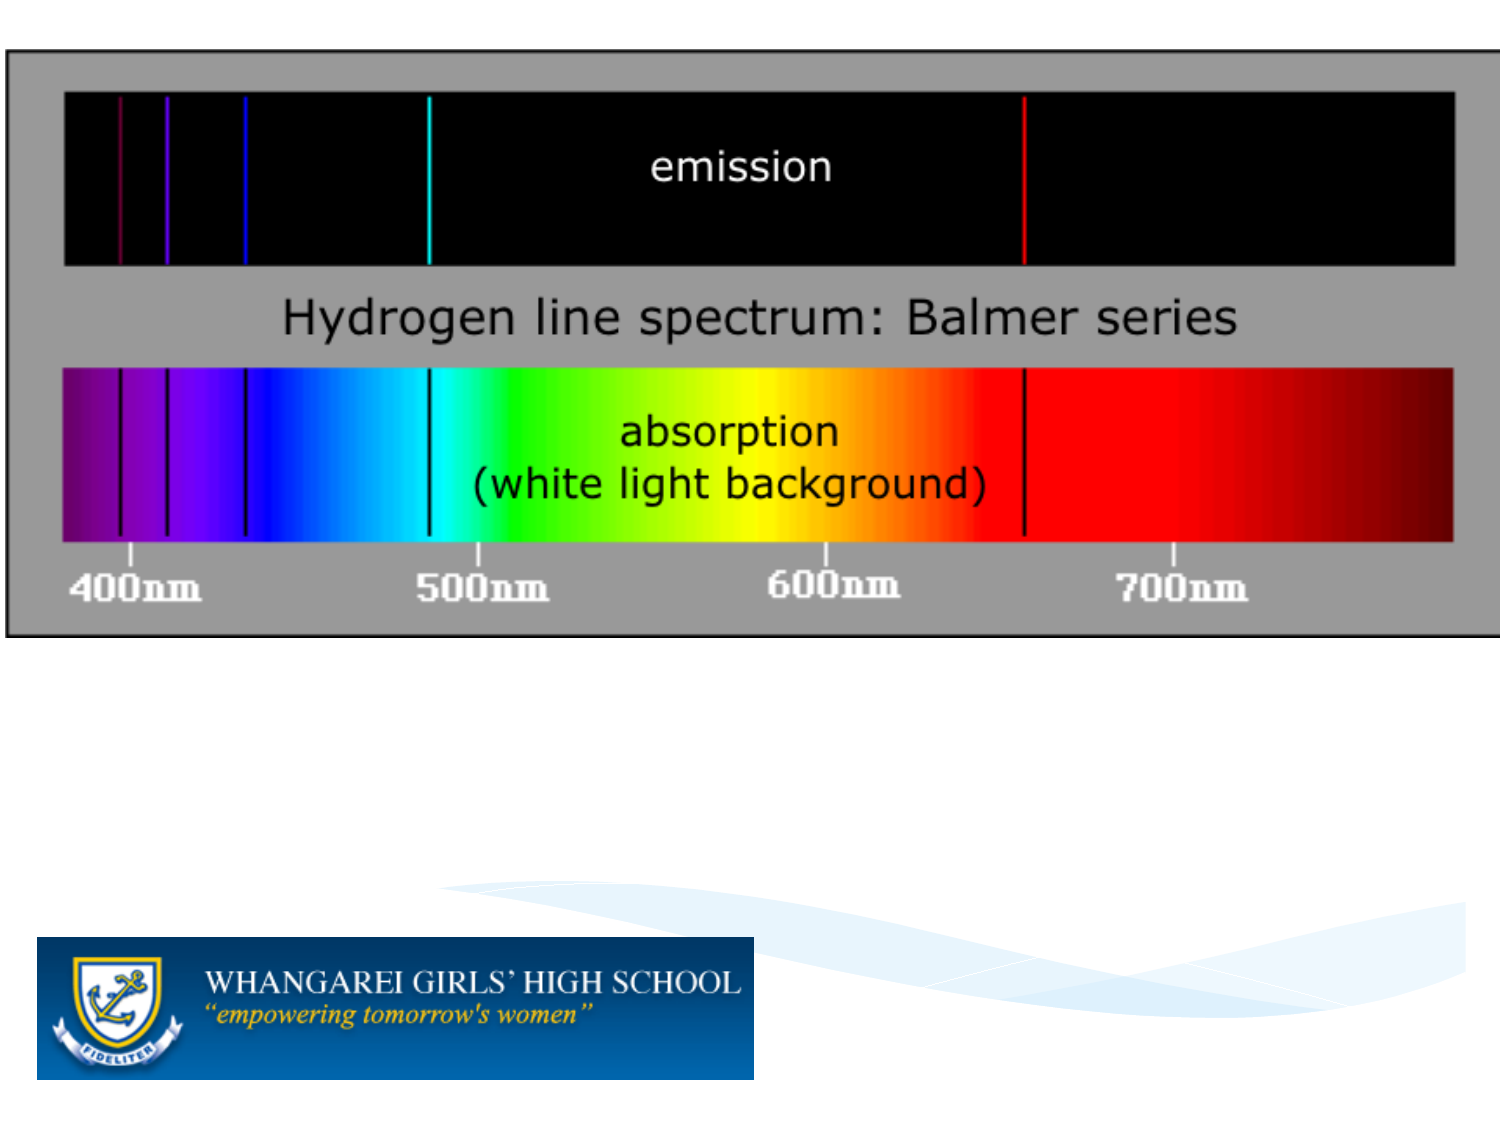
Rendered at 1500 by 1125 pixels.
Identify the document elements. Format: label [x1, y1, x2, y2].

picture [4, 49, 1500, 638]
picture [37, 937, 754, 1080]
